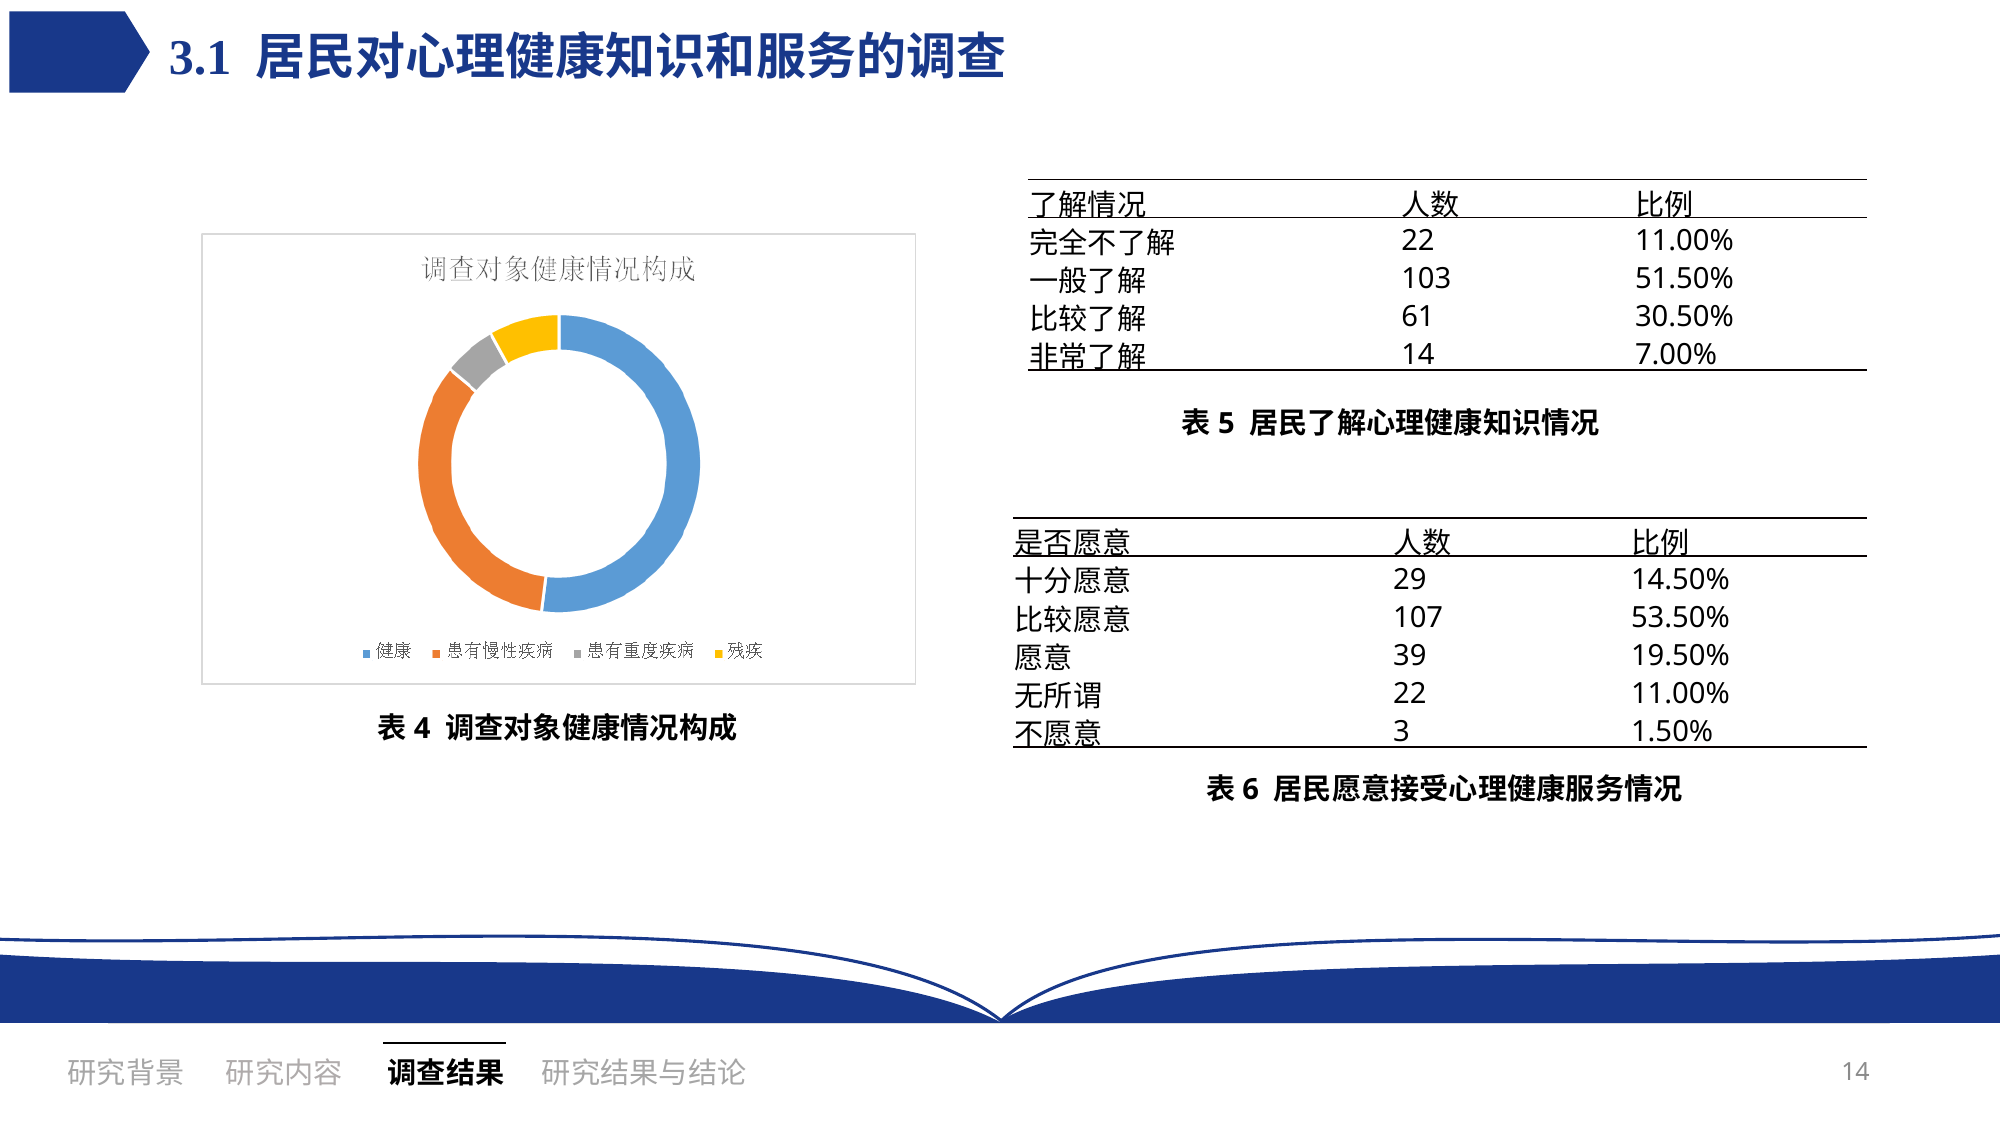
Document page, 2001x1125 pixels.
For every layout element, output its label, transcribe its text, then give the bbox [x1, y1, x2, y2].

table_header 了解情况 [1028, 180, 1400, 217]
text_box 调查结果 [372, 1047, 520, 1097]
table_cell 比较愿意 [1013, 594, 1392, 632]
text_box 表4 调查对象健康情况构成 [141, 702, 975, 753]
table_header 人数 [1400, 180, 1633, 217]
table_cell 39 [1392, 632, 1630, 671]
text_box 研究背景 [52, 1046, 200, 1097]
table_cell 107 [1392, 594, 1630, 632]
table_cell 22 [1392, 671, 1630, 709]
table_cell 53.50% [1630, 594, 1867, 632]
table_cell 无所谓 [1013, 671, 1392, 709]
table_cell 完全不了解 [1028, 218, 1400, 256]
table_cell 103 [1400, 256, 1633, 294]
slide_number 14 [1434, 1042, 1885, 1103]
table_cell 29 [1392, 557, 1630, 594]
table_cell 14.50% [1630, 557, 1867, 594]
table_cell 3 [1392, 709, 1630, 746]
text_box 表6 居民愿意接受心理健康服务情况 [1027, 762, 1862, 813]
table_cell 61 [1400, 294, 1633, 332]
table_header 人数 [1392, 519, 1630, 555]
table_cell 不愿意 [1013, 709, 1392, 746]
table_cell 19.50% [1630, 632, 1867, 671]
table_cell 一般了解 [1028, 256, 1400, 294]
table_cell 非常了解 [1028, 332, 1400, 369]
text_box [0, 934, 2000, 1023]
table_cell 11.00% [1633, 218, 1867, 256]
text_box 研究结果与结论 [527, 1047, 762, 1097]
text_box 3.1 居民对心理健康知识和服务的调查 [168, 5, 1509, 105]
table_cell 22 [1400, 218, 1633, 256]
table_header 比例 [1630, 519, 1867, 555]
table_cell 比较了解 [1028, 294, 1400, 332]
table_cell 7.00% [1633, 332, 1867, 369]
table_cell 30.50% [1633, 294, 1867, 332]
text_box 表5 居民了解心理健康知识情况 [974, 397, 1808, 447]
text_box 研究内容 [211, 1046, 358, 1097]
table_cell 十分愿意 [1013, 557, 1392, 594]
picture [200, 233, 916, 685]
table_cell 愿意 [1013, 632, 1392, 671]
table_header 是否愿意 [1013, 519, 1392, 555]
table_cell 1.50% [1630, 709, 1867, 746]
text_box [0, 953, 2000, 1024]
table_cell 11.00% [1630, 671, 1867, 709]
table_header 比例 [1633, 180, 1867, 217]
table_cell 14 [1400, 332, 1633, 369]
table_cell 51.50% [1633, 256, 1867, 294]
